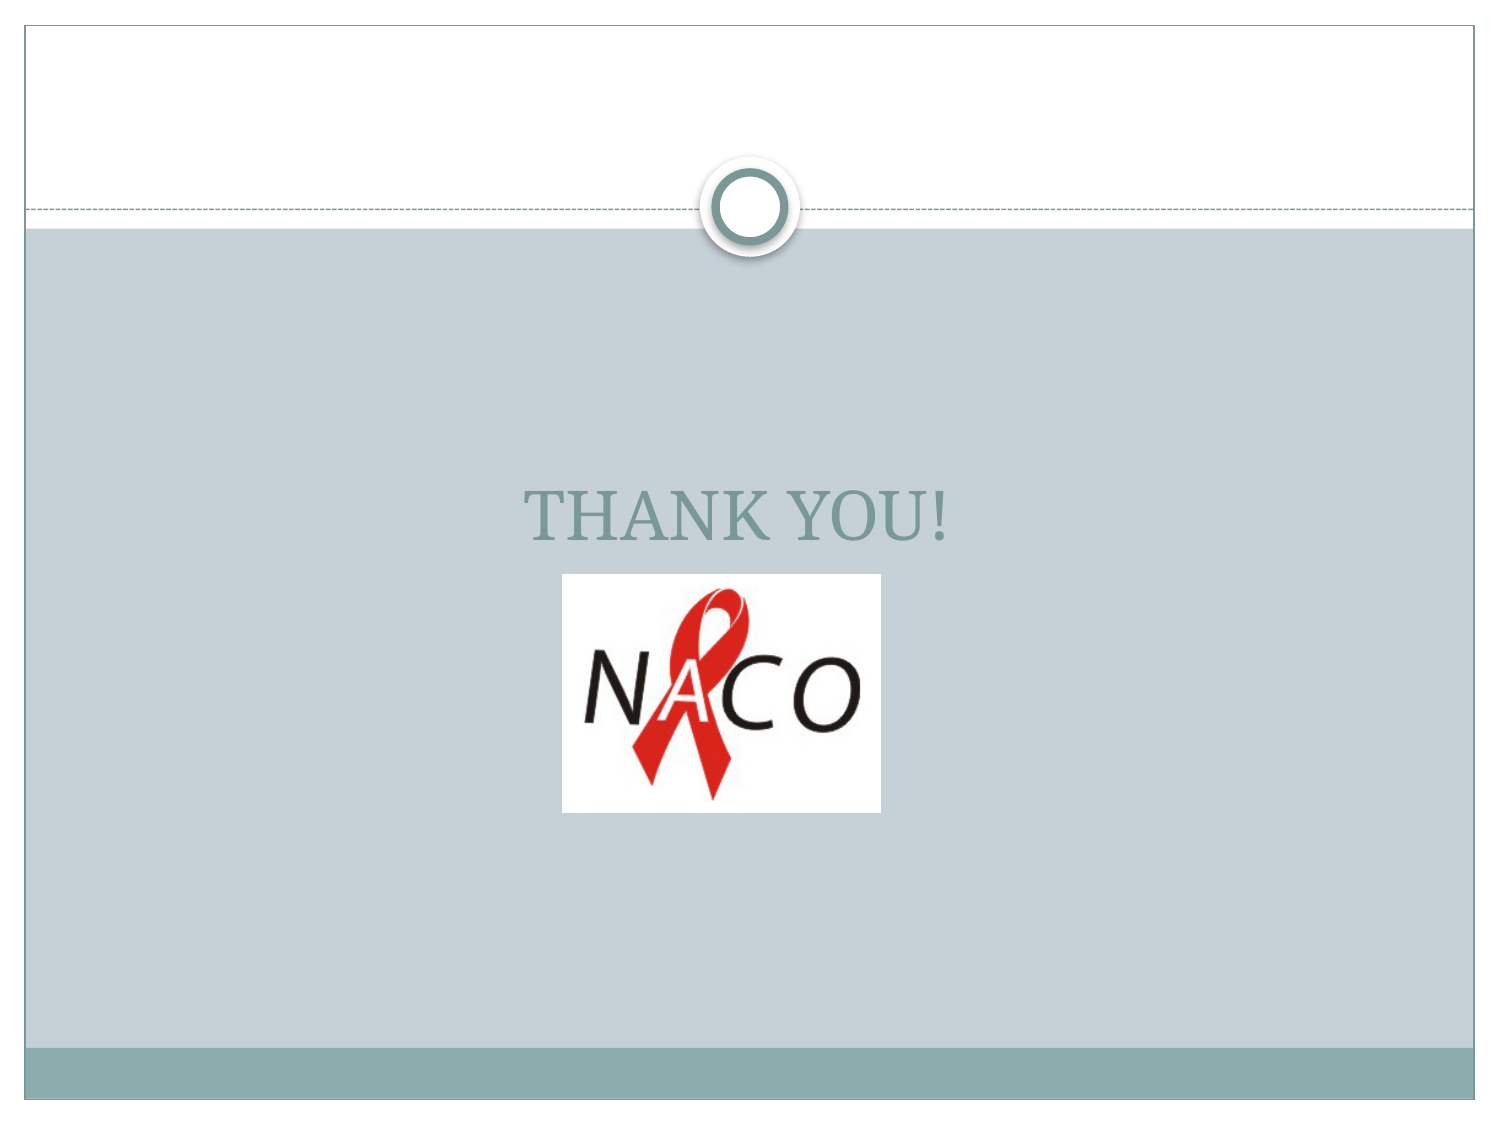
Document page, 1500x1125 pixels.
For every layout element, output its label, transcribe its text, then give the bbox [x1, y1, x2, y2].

picture [562, 574, 881, 813]
title THANK YOU! [37, 437, 1438, 563]
